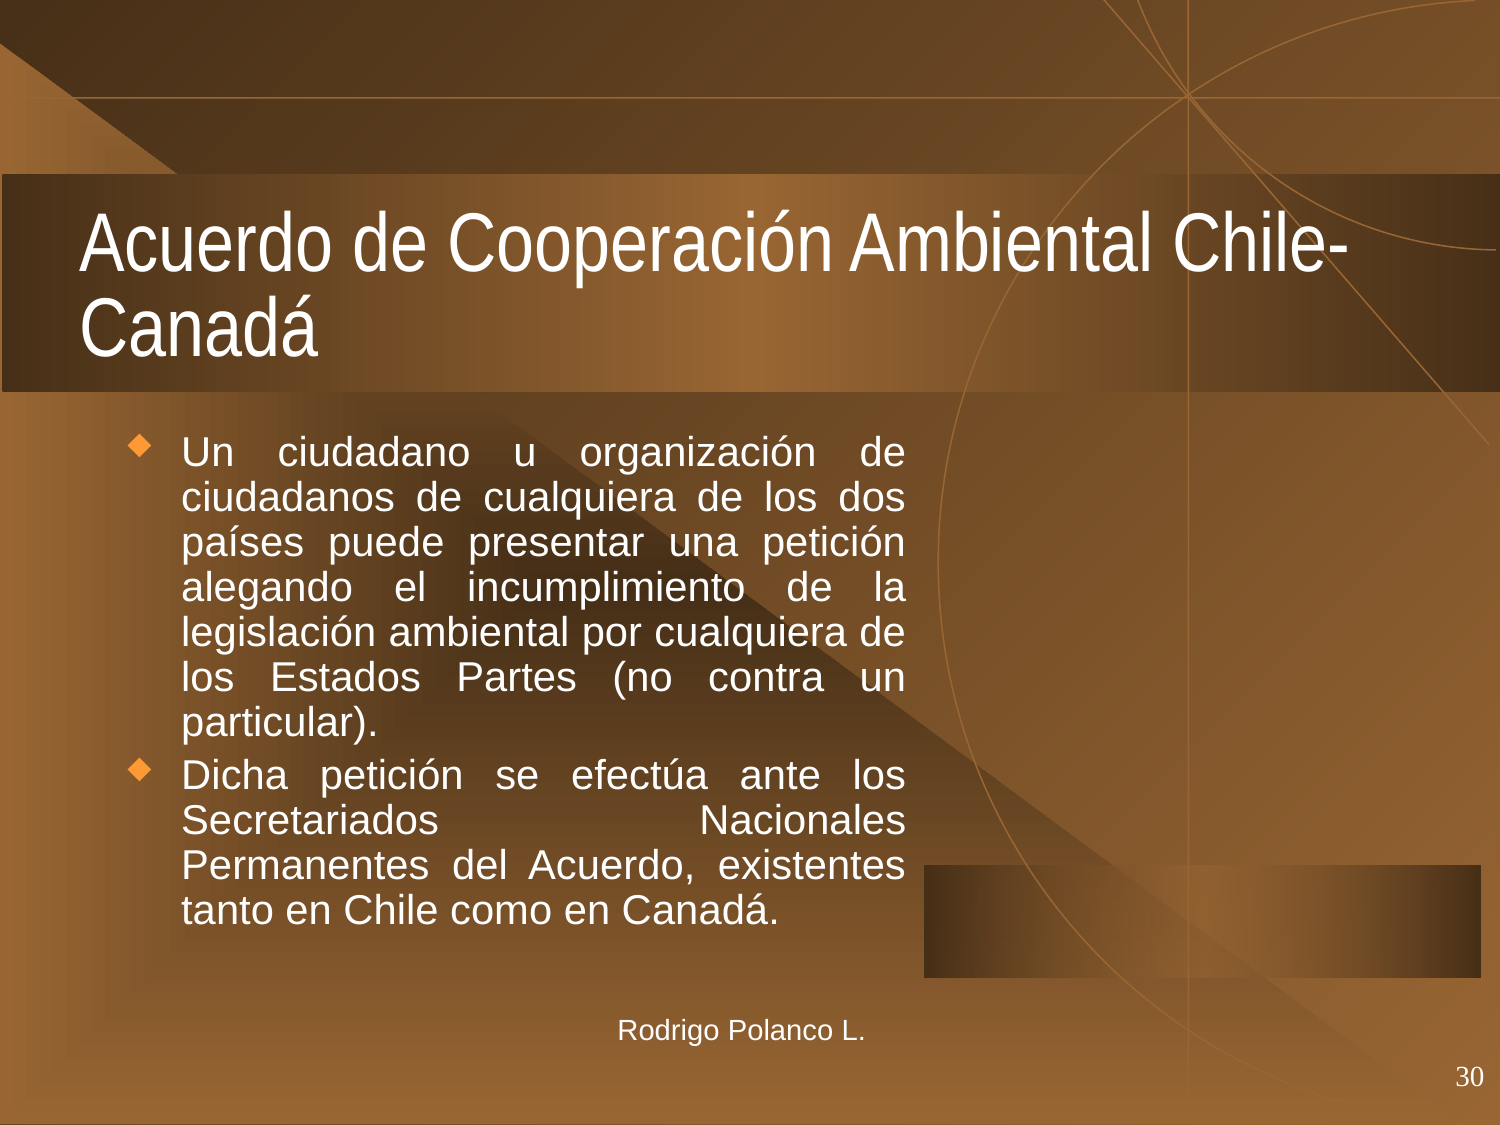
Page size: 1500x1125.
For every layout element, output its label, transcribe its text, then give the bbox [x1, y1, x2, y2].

list Un ciudadano u organización de ciudadanos de cualquiera de los dos países puede presentar una petición alegando el incumplimiento de la legislación ambiental por cualquiera de los Estados Partes (no contra un particular). Dicha petición se efectúa ante los Secretariados Nacionales Permanentes del Acuerdo, existentes tanto en Chile como en Canadá. [109, 422, 922, 984]
title Acuerdo de Cooperación Ambiental Chile-Canadá [63, 177, 1446, 382]
slide_number 30 [1187, 1049, 1500, 1125]
footer Rodrigo Polanco L. [421, 1003, 1063, 1083]
